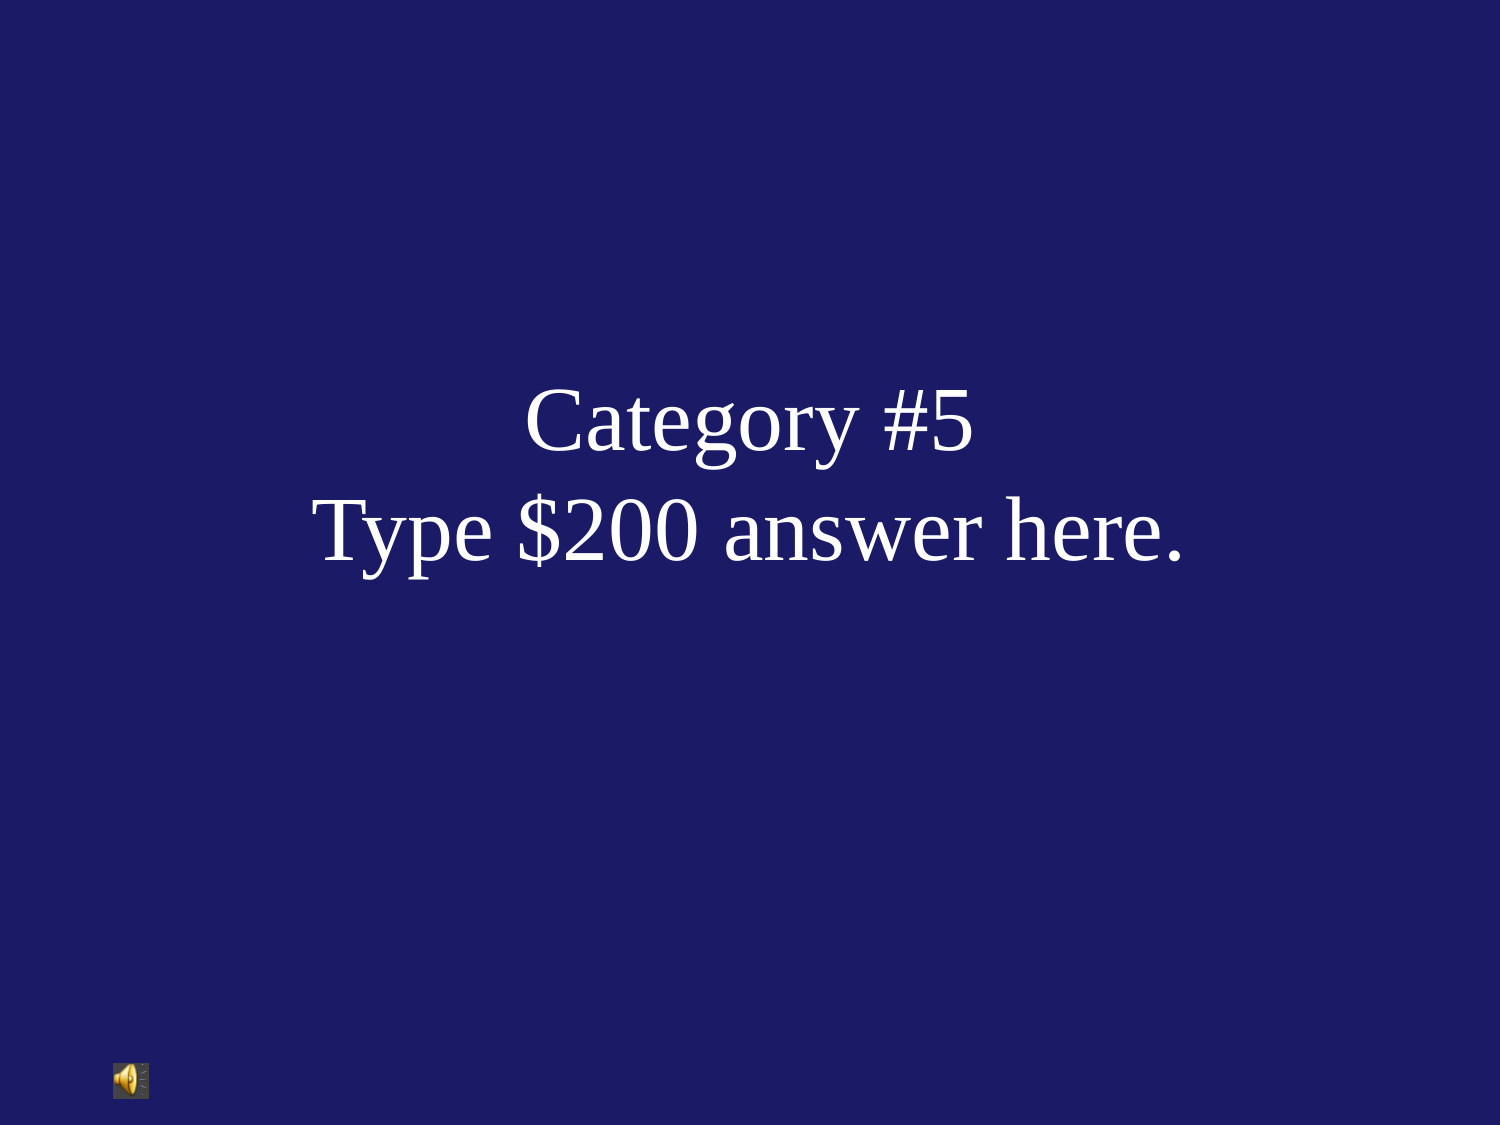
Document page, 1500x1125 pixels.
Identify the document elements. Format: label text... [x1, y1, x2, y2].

picture [112, 1062, 151, 1101]
title Category #5 Type $200 answer here. [112, 374, 1388, 563]
